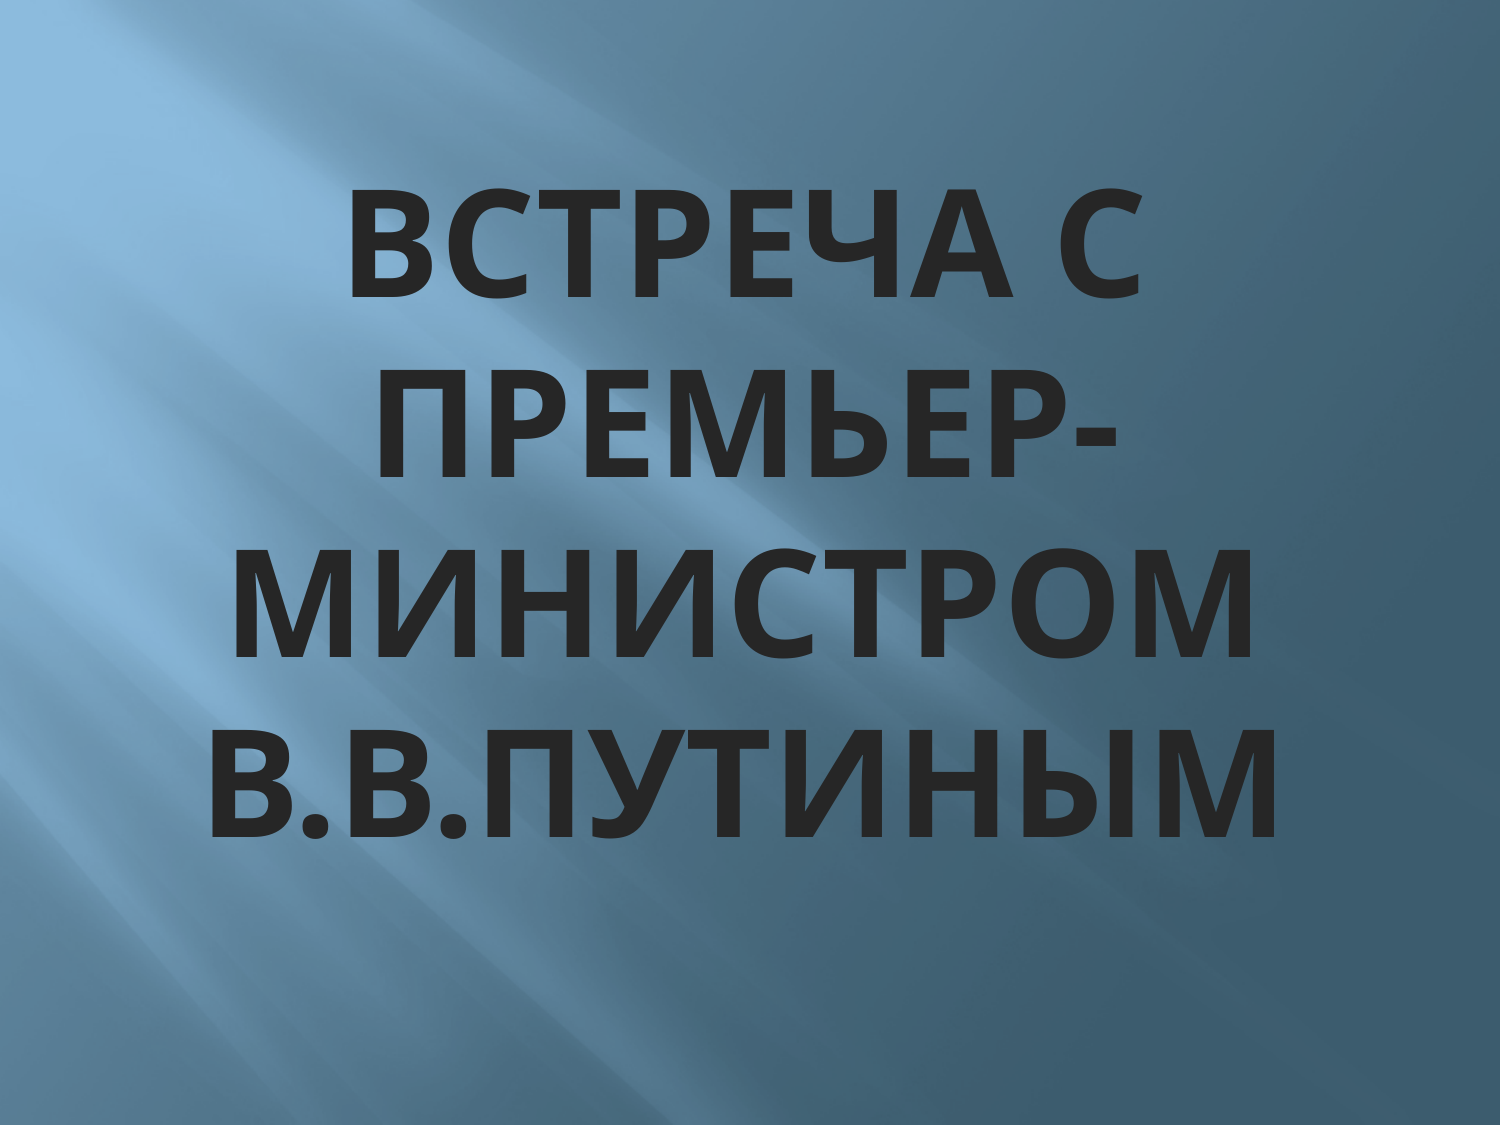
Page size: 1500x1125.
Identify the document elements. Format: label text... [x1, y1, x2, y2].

title Встреча с премьер-министром В.В.Путиным [69, 152, 1420, 868]
